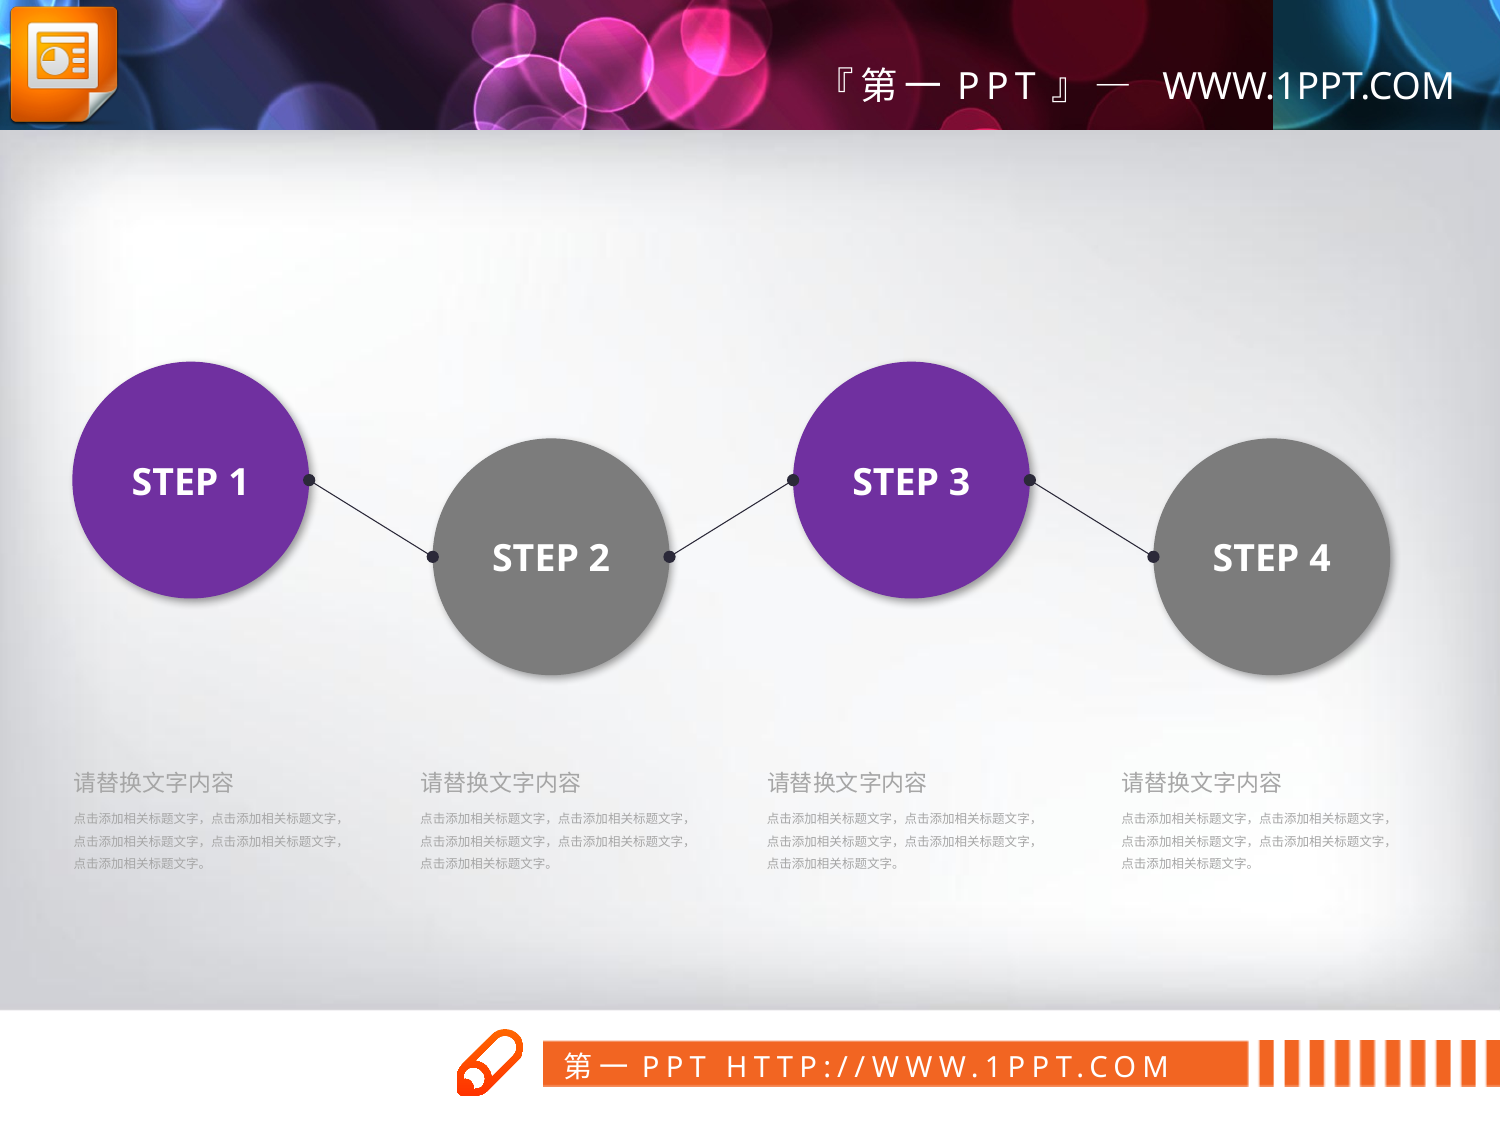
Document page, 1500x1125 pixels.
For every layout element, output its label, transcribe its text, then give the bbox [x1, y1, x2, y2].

text_box 请替换文字内容 [404, 754, 734, 804]
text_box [308, 479, 433, 558]
text_box 请替换文字内容 [751, 754, 1081, 804]
text_box 请替换文字内容 [1105, 754, 1436, 804]
text_box 点击添加相关标题文字，点击添加相关标题文字，点击添加相关标题文字，点击添加相关标题文字，点击添加相关标题文字。 [404, 795, 707, 879]
text_box STEP 2 [432, 438, 670, 676]
picture [0, 0, 1500, 1012]
text_box STEP 1 [72, 361, 309, 599]
text_box 点击添加相关标题文字，点击添加相关标题文字，点击添加相关标题文字，点击添加相关标题文字，点击添加相关标题文字。 [57, 795, 361, 879]
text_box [1029, 479, 1154, 558]
text_box 点击添加相关标题文字，点击添加相关标题文字，点击添加相关标题文字，点击添加相关标题文字，点击添加相关标题文字。 [751, 795, 1054, 879]
text_box STEP 4 [1153, 438, 1391, 676]
text_box 点击添加相关标题文字，点击添加相关标题文字，点击添加相关标题文字，点击添加相关标题文字，点击添加相关标题文字。 [1105, 795, 1408, 879]
picture [543, 1040, 1500, 1087]
text_box 请替换文字内容 [57, 754, 388, 804]
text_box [669, 479, 794, 558]
text_box STEP 3 [793, 361, 1030, 599]
